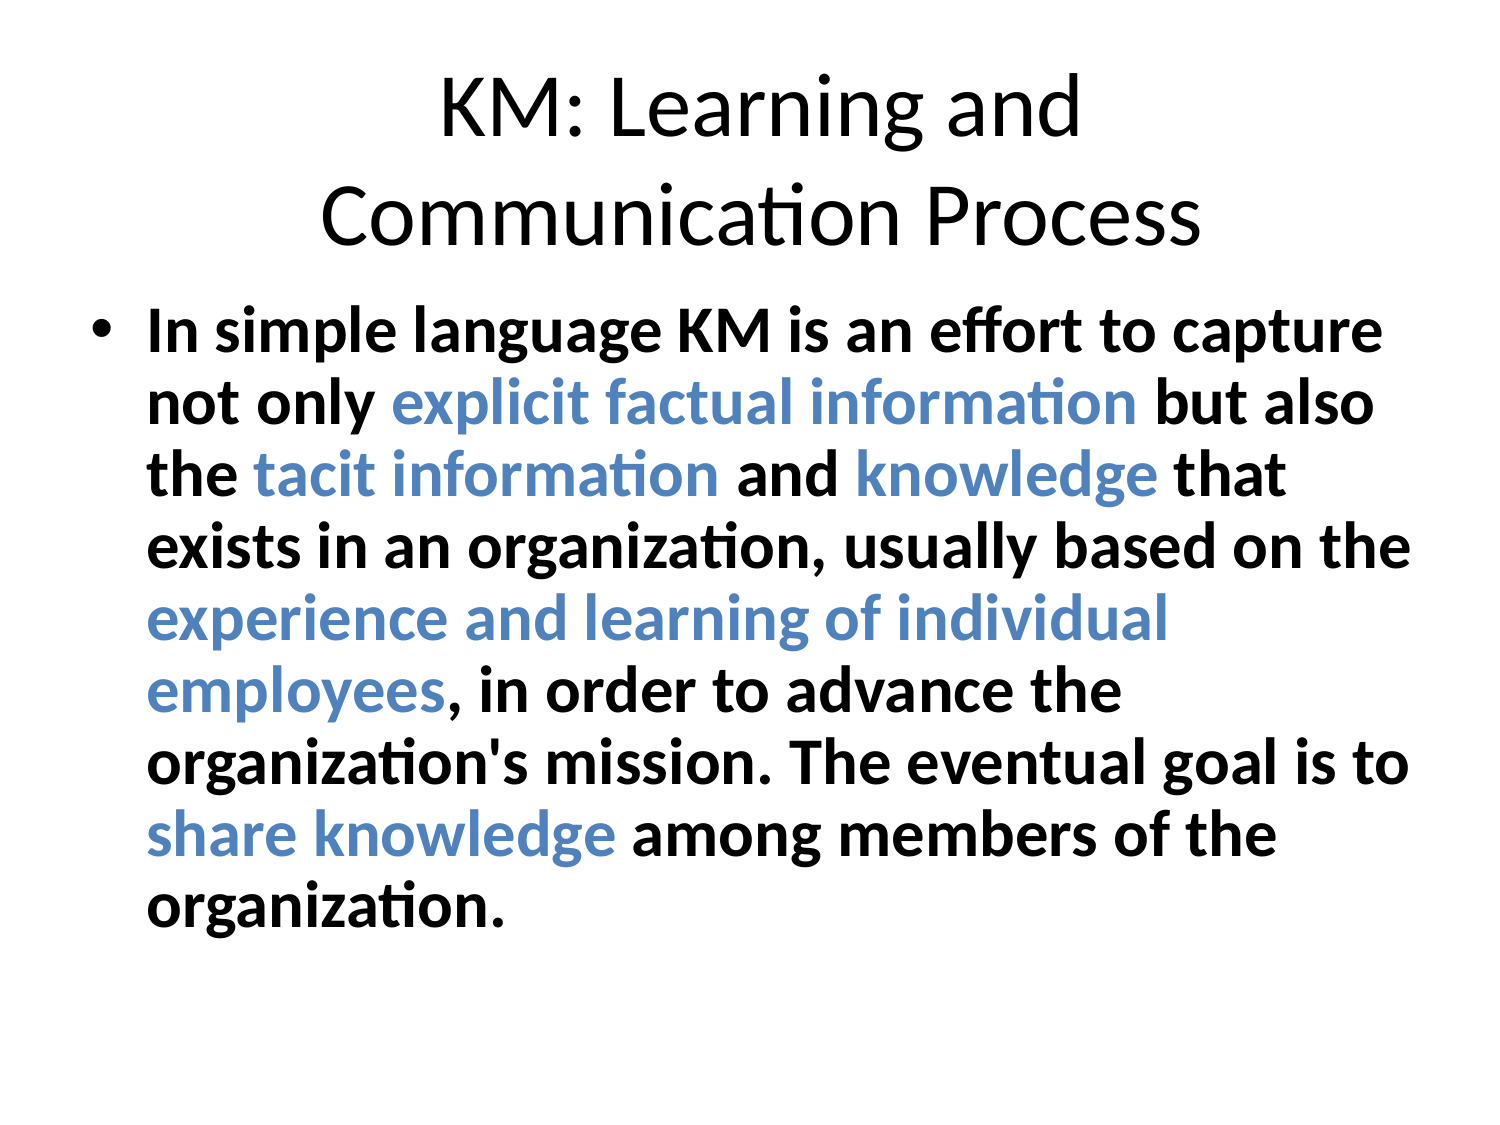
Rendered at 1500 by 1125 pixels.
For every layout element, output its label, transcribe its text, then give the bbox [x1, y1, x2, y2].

title KM: Learning and Communication Process [125, 37, 1400, 273]
list In simple language KM is an effort to capture not only explicit factual information but also the tacit information and knowledge that exists in an organization, usually based on the experience and learning of individual employees, in order to advance the organization's mission. The eventual goal is to share knowledge among members of the organization. [75, 287, 1463, 1038]
